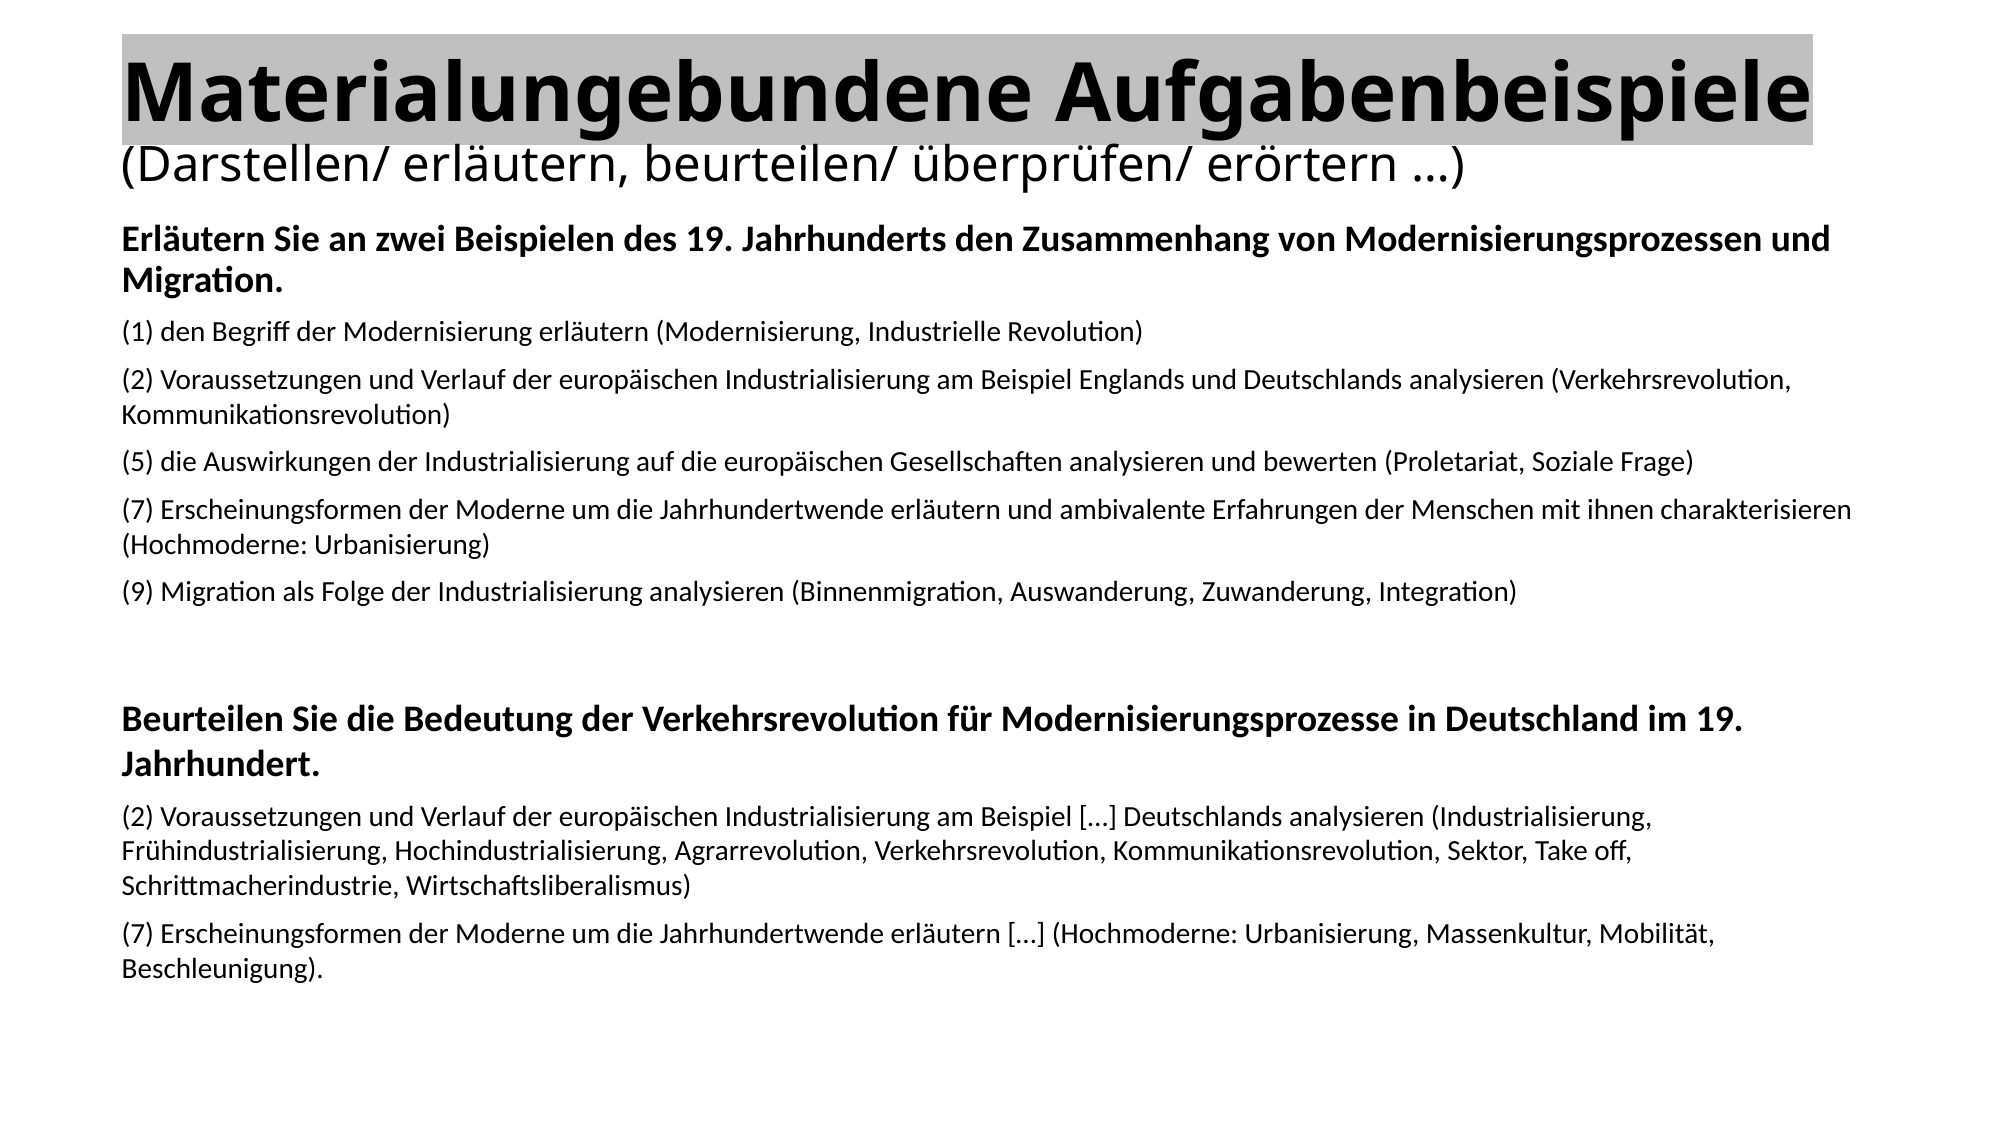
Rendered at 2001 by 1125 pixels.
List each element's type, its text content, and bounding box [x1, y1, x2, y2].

title Materialungebundene Aufgabenbeispiele (Darstellen/ erläutern, beurteilen/ überprüfen/ erörtern …) [106, 30, 1863, 211]
list Erläutern Sie an zwei Beispielen des 19. Jahrhunderts den Zusammenhang von Modernisierungsprozessen und Migration. (1) den Begriff der Modernisierung erläutern (Modernisierung, Industrielle Revolution) (2) Voraussetzungen und Verlauf der europäischen Industrialisierung am Beispiel Englands und Deutschlands analysieren (Verkehrsrevolution, Kommunikationsrevolution) (5) die Auswirkungen der Industrialisierung auf die europäischen Gesellschaften analysieren und bewerten (Proletariat, Soziale Frage) (7) Erscheinungsformen der Moderne um die Jahrhundertwende erläutern und ambivalente Erfahrungen der Menschen mit ihnen charakterisieren (Hochmoderne: Urbanisierung) (9) Migration als Folge der Industrialisierung analysieren (Binnenmigration, Auswanderung, Zuwanderung, Integration) Beurteilen Sie die Bedeutung der Verkehrsrevolution für Modernisierungsprozesse in Deutschland im 19. Jahrhundert. (2) Voraussetzungen und Verlauf der europäischen Industrialisierung am Beispiel […] Deutschlands analysieren (Industrialisierung, Frühindustrialisierung, Hochindustrialisierung, Agrarrevolution, Verkehrsrevolution, Kommunikationsrevolution, Sektor, Take off, Schrittmacherindustrie, Wirtschaftsliberalismus) (7) Erscheinungsformen der Moderne um die Jahrhundertwende erläutern […] (Hochmoderne: Urbanisierung, Massenkultur, Mobilität, Beschleunigung). [106, 211, 1887, 1069]
